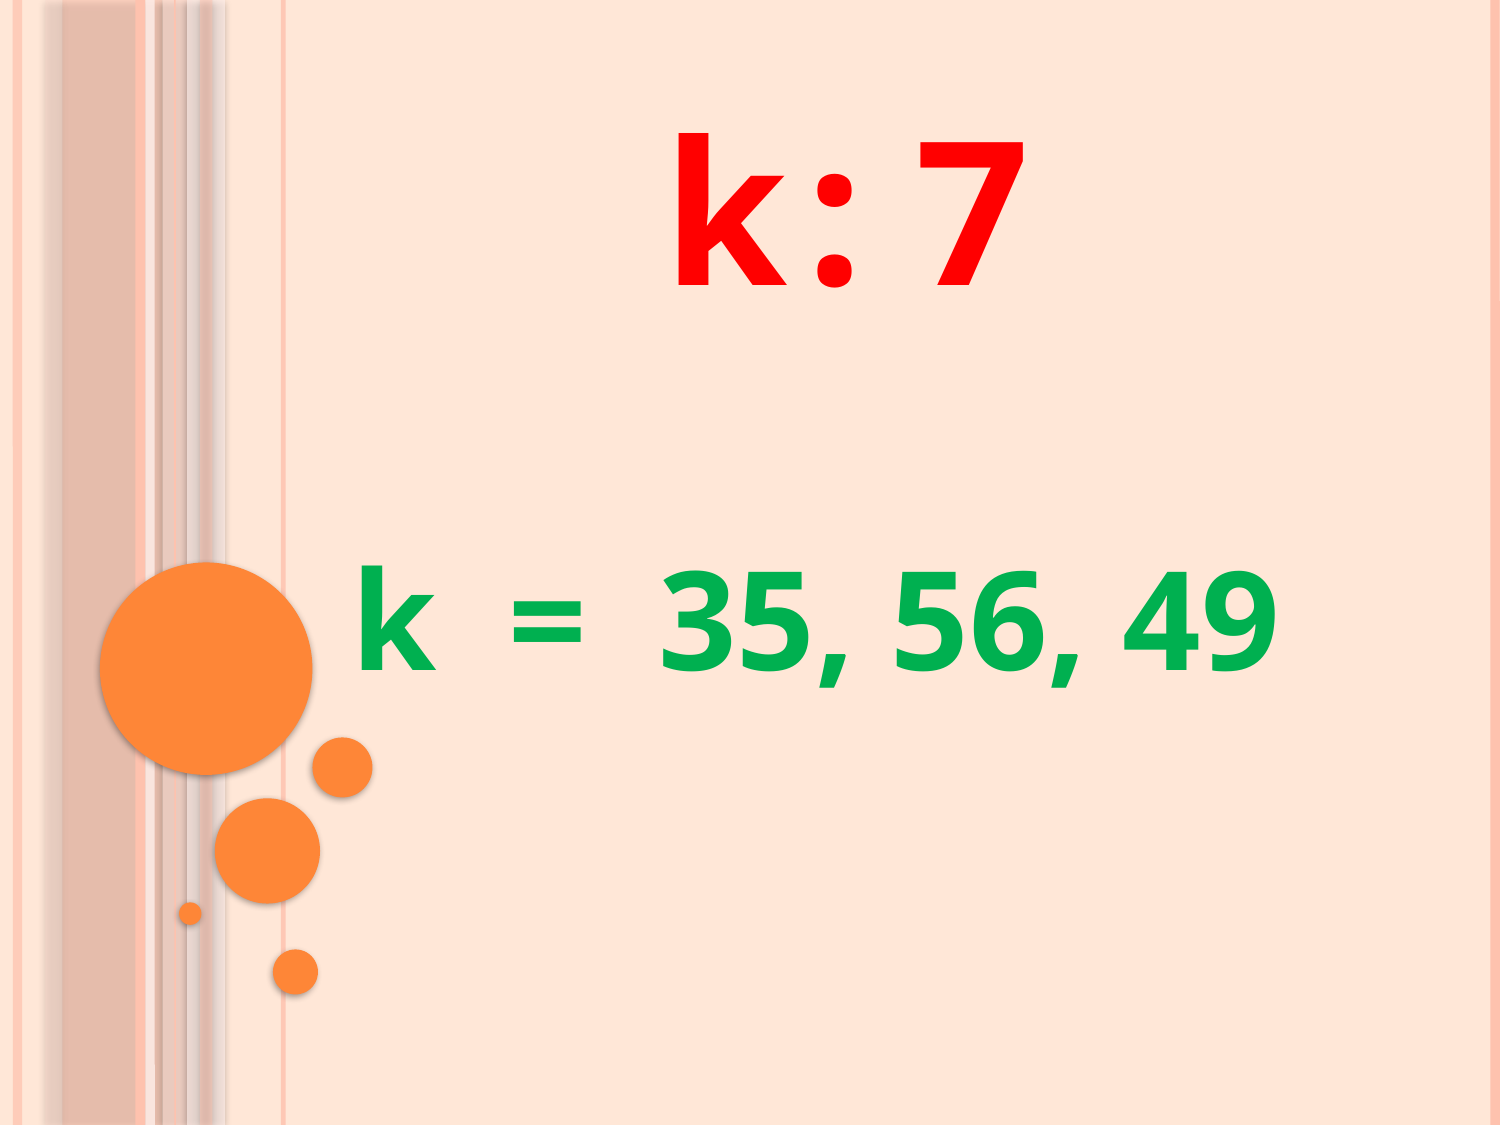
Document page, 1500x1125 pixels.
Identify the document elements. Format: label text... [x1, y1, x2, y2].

subtitle k : 7 k = 35, 56, 49 [336, 78, 1349, 1047]
